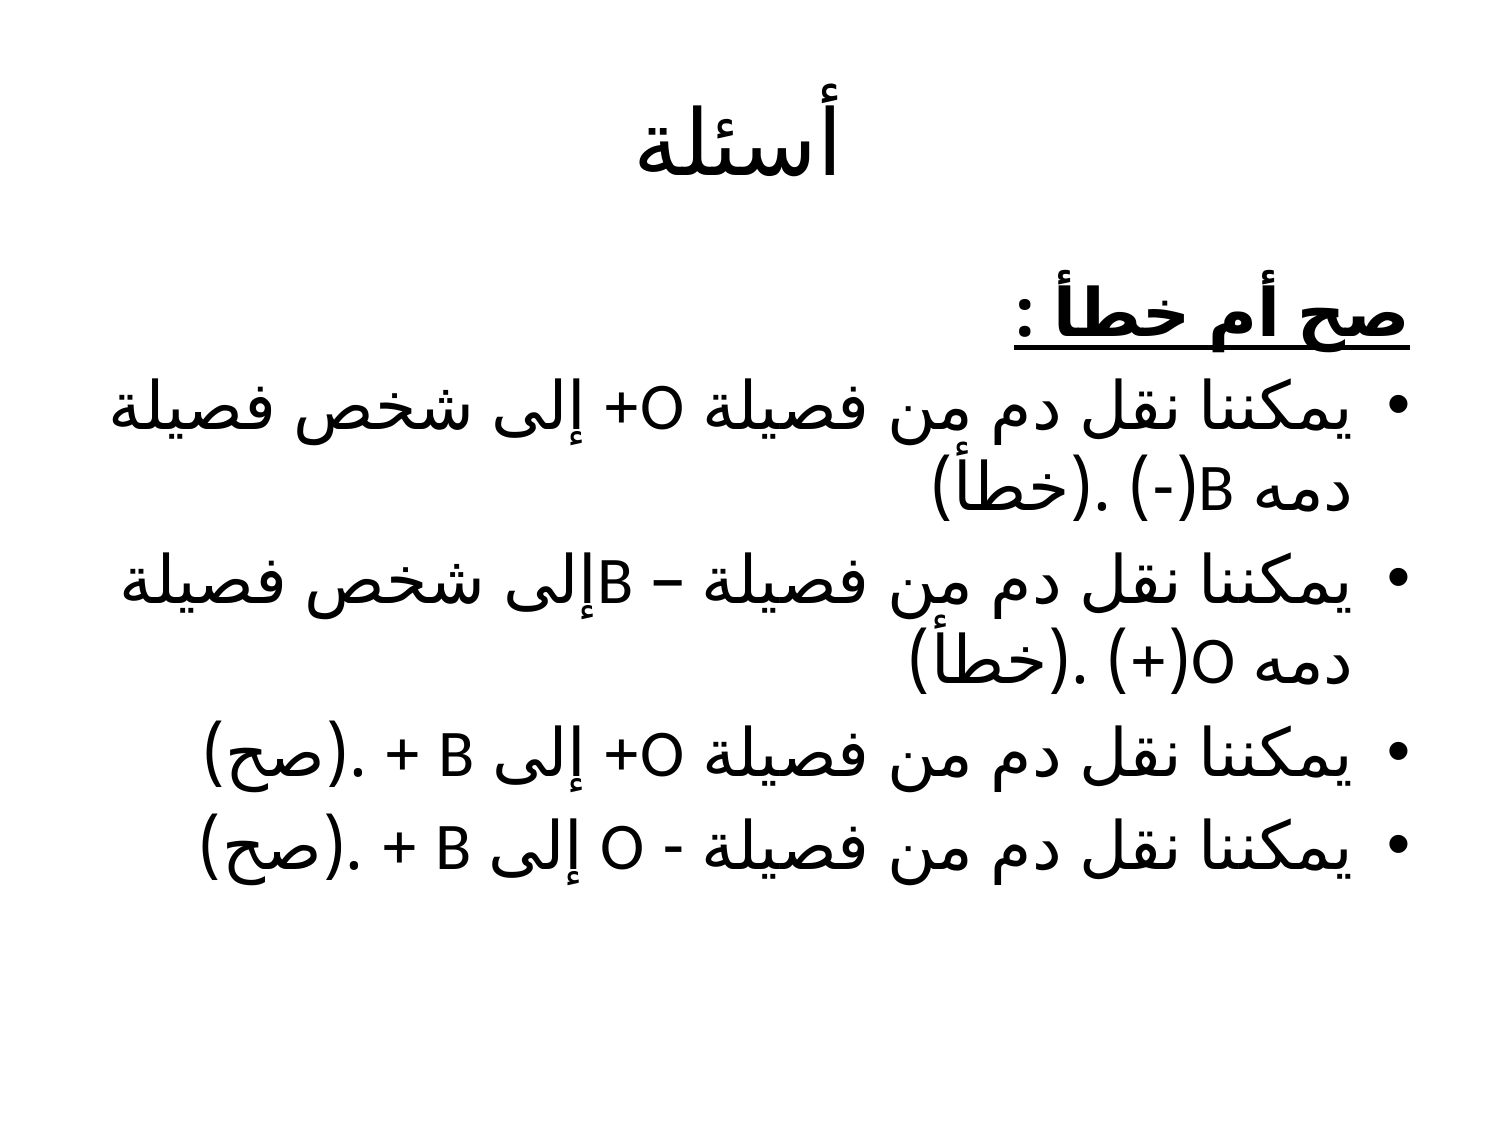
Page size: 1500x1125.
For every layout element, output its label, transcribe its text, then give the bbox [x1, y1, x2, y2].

list صح أم خطأ : يمكننا نقل دم من فصيلة O+ إلى شخص فصيلة دمه B(-) .(خطأ) يمكننا نقل دم من فصيلة – Bإلى شخص فصيلة دمه O(+) .(خطأ) يمكننا نقل دم من فصيلة O+ إلى B + .(صح) يمكننا نقل دم من فصيلة - O إلى B + .(صح) [75, 262, 1425, 1005]
title أسئلة [75, 45, 1425, 233]
